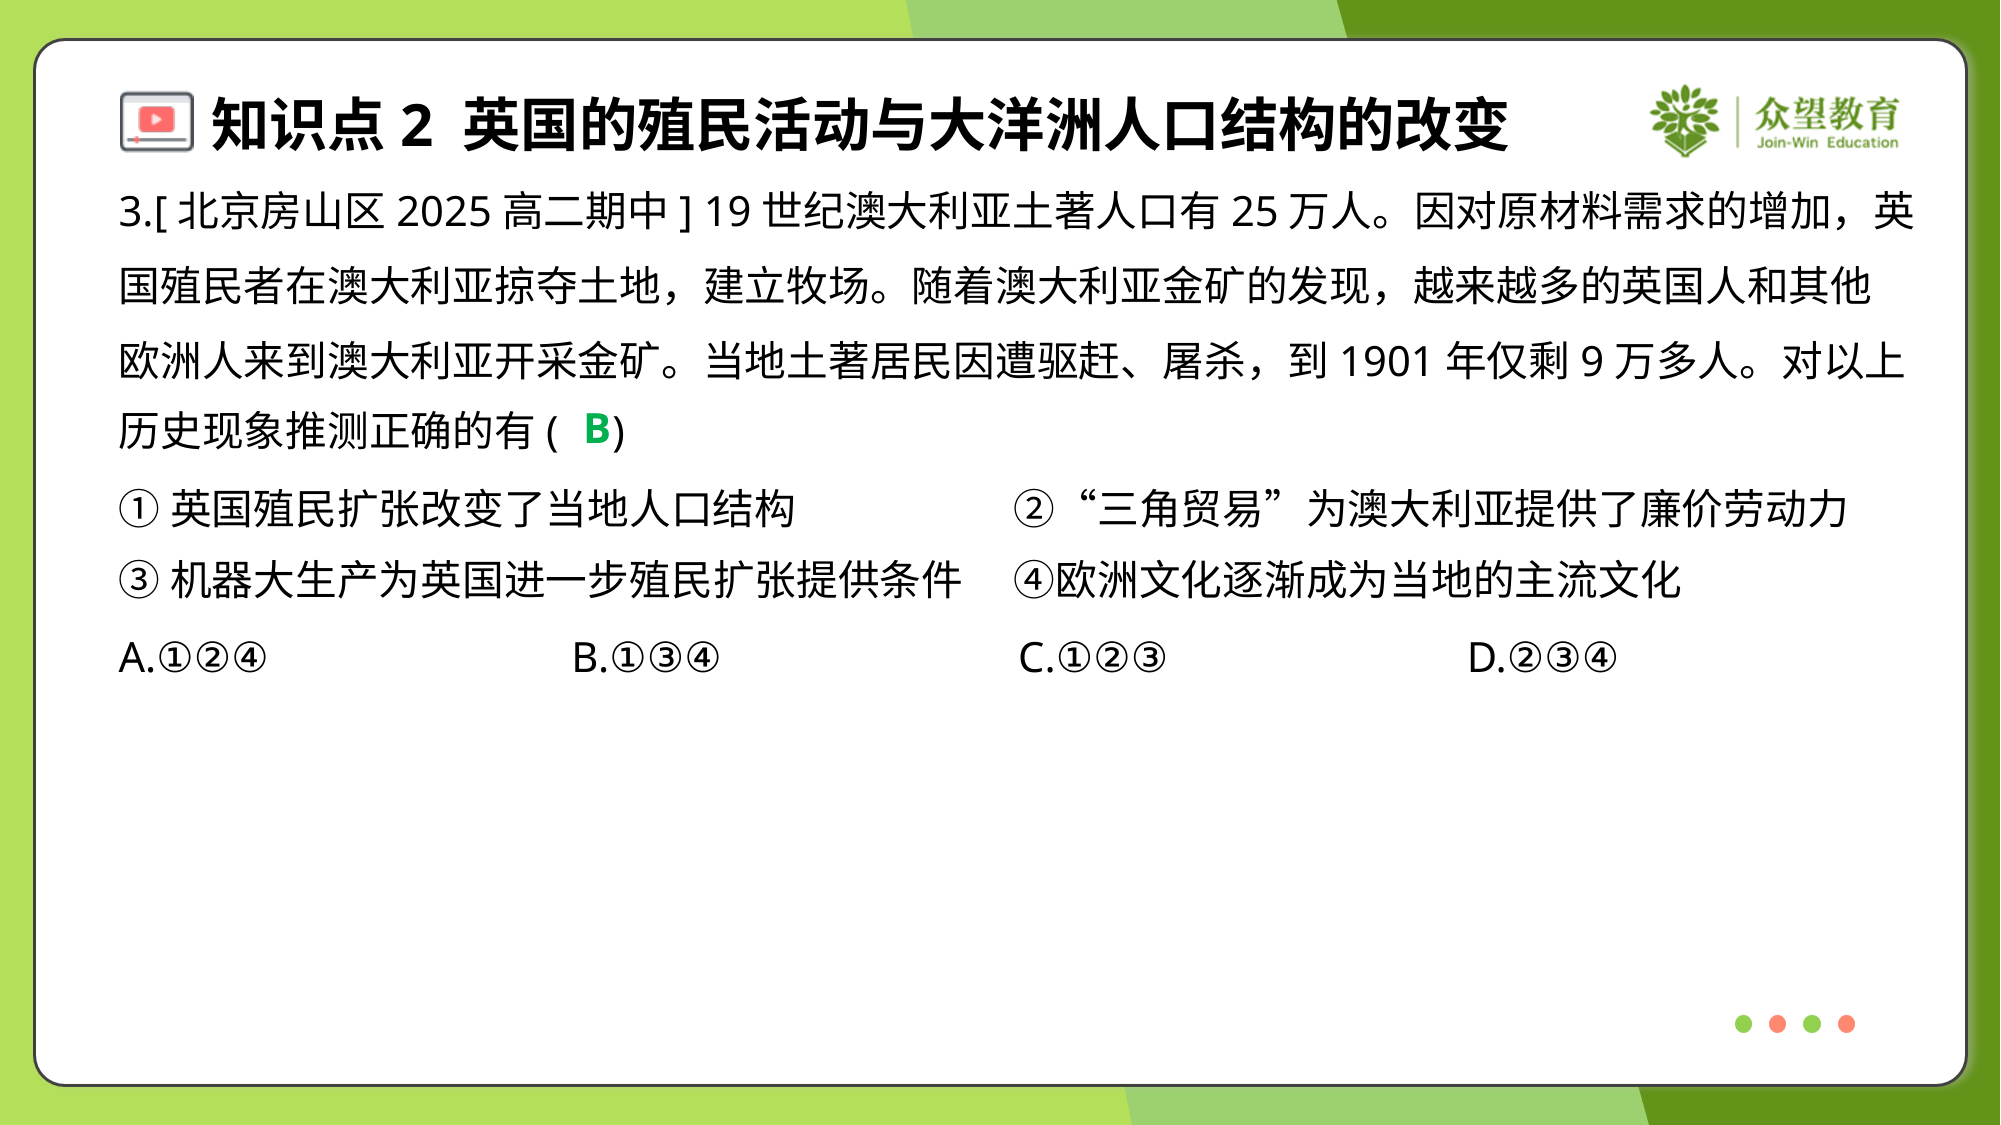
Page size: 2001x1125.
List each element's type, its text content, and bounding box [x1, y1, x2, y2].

picture [0, 0, 2000, 1125]
text_box ①英国殖民扩张改变了当地人口结构 ②“三角贸易”为澳大利亚提供了廉价劳动力 ③机器大生产为英国进一步殖民扩张提供条件 ④欧洲文化逐渐成为当地的主流文化 [118, 457, 1883, 597]
text_box B [567, 381, 627, 446]
text_box 3.[北京房山区2025高二期中] 19世纪澳大利亚土著人口有25万人。因对原材料需求的增加，英 国殖民者在澳大利亚掠夺土地，建立牧场。随着澳大利亚金矿的发现，越来越多的英国人和其他 欧洲人来到澳大利亚开采金矿。当地土著居民因遭驱赶、屠杀，到1901年仅剩9万多人。对以上 历史现象推测正确的有( ) [118, 159, 1883, 448]
text_box A.①②④ B.①③④ C.①②③ D.②③④ [118, 605, 1883, 673]
